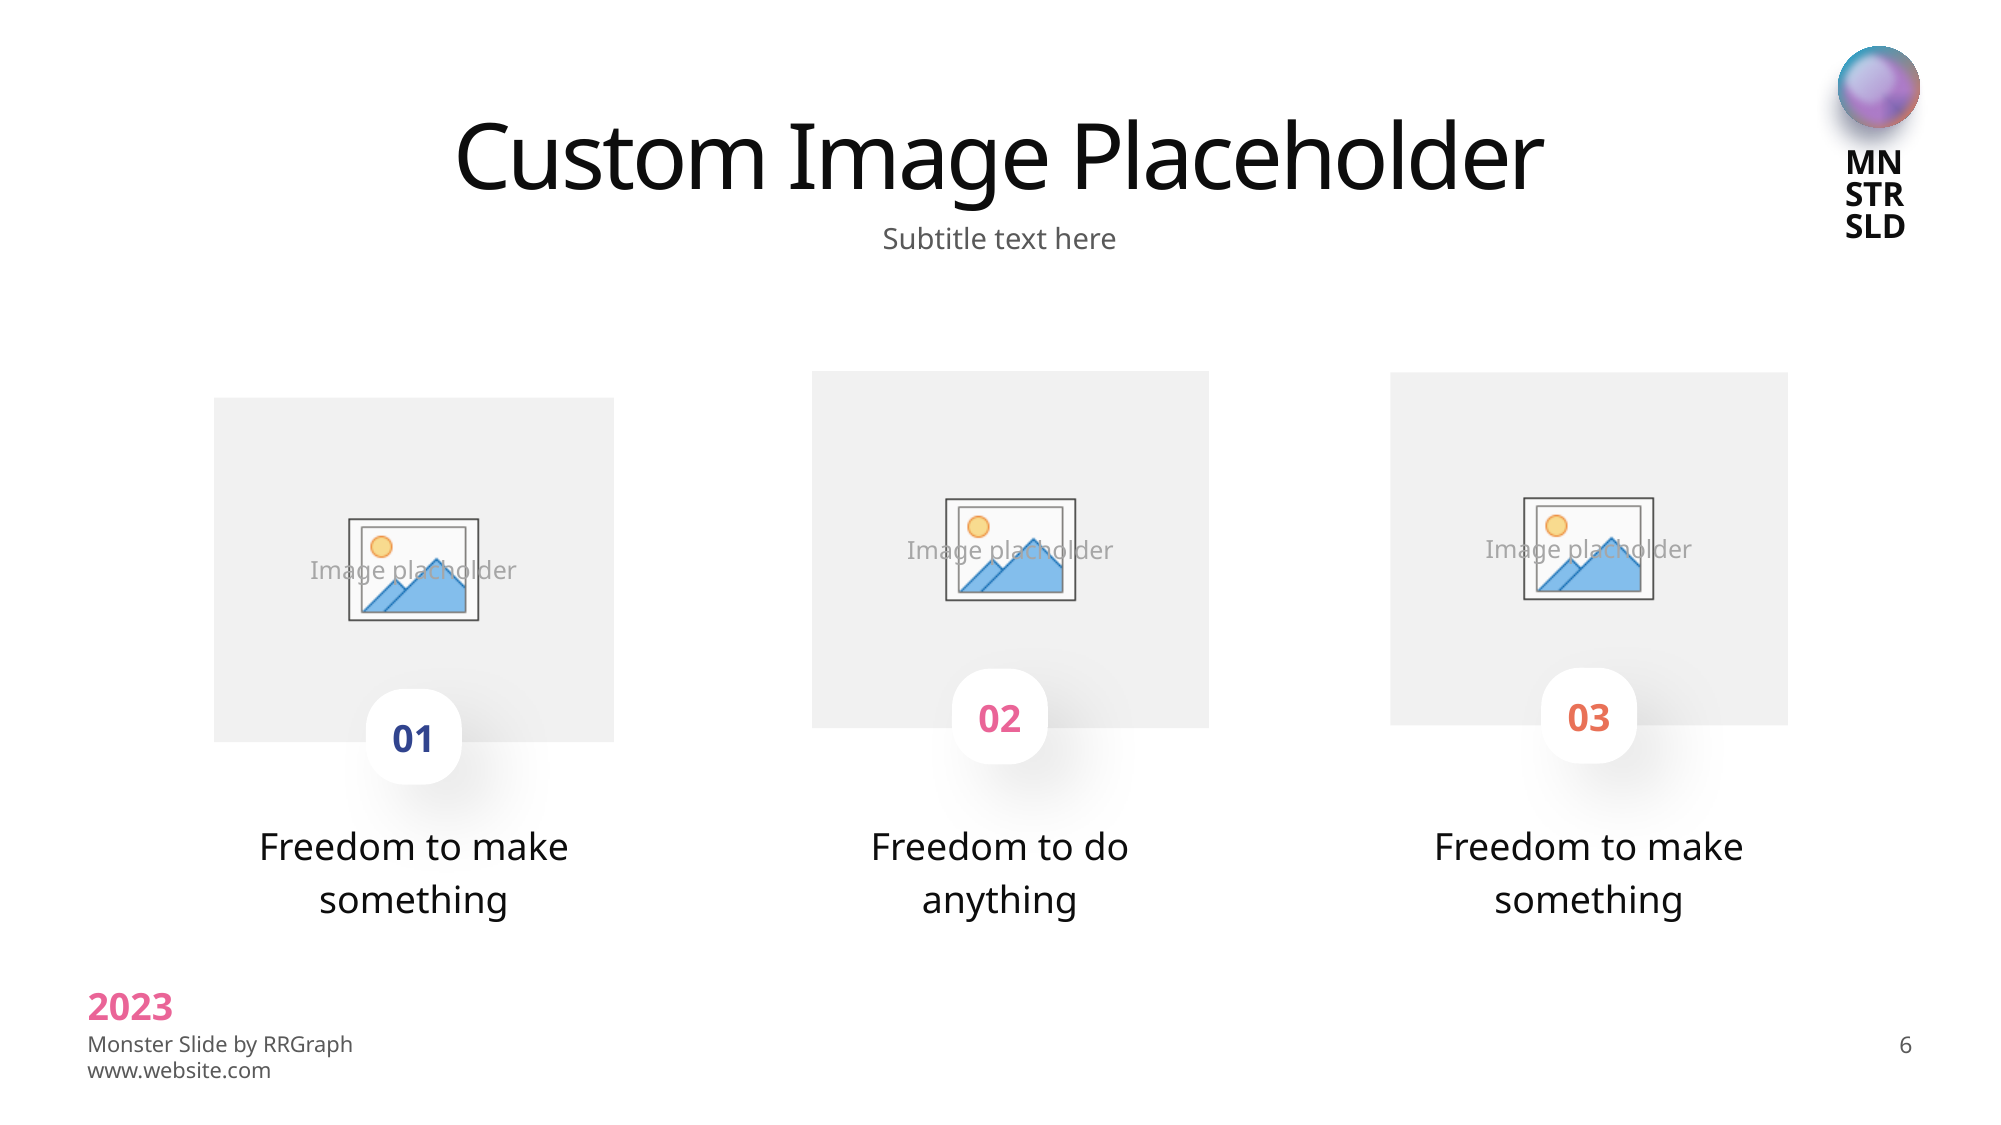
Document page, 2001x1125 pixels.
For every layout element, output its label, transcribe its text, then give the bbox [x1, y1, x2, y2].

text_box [951, 668, 1048, 765]
picture [1390, 372, 1788, 726]
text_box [365, 688, 462, 785]
text_box Freedom to do anything [813, 806, 1187, 929]
text_box Freedom to make something [1403, 806, 1776, 929]
picture [812, 371, 1209, 729]
text_box Subtitle text here [592, 213, 1408, 263]
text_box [1541, 667, 1637, 764]
picture [213, 397, 614, 743]
text_box Freedom to make something [227, 806, 600, 929]
text_box Custom Image Placeholder [173, 90, 1827, 215]
